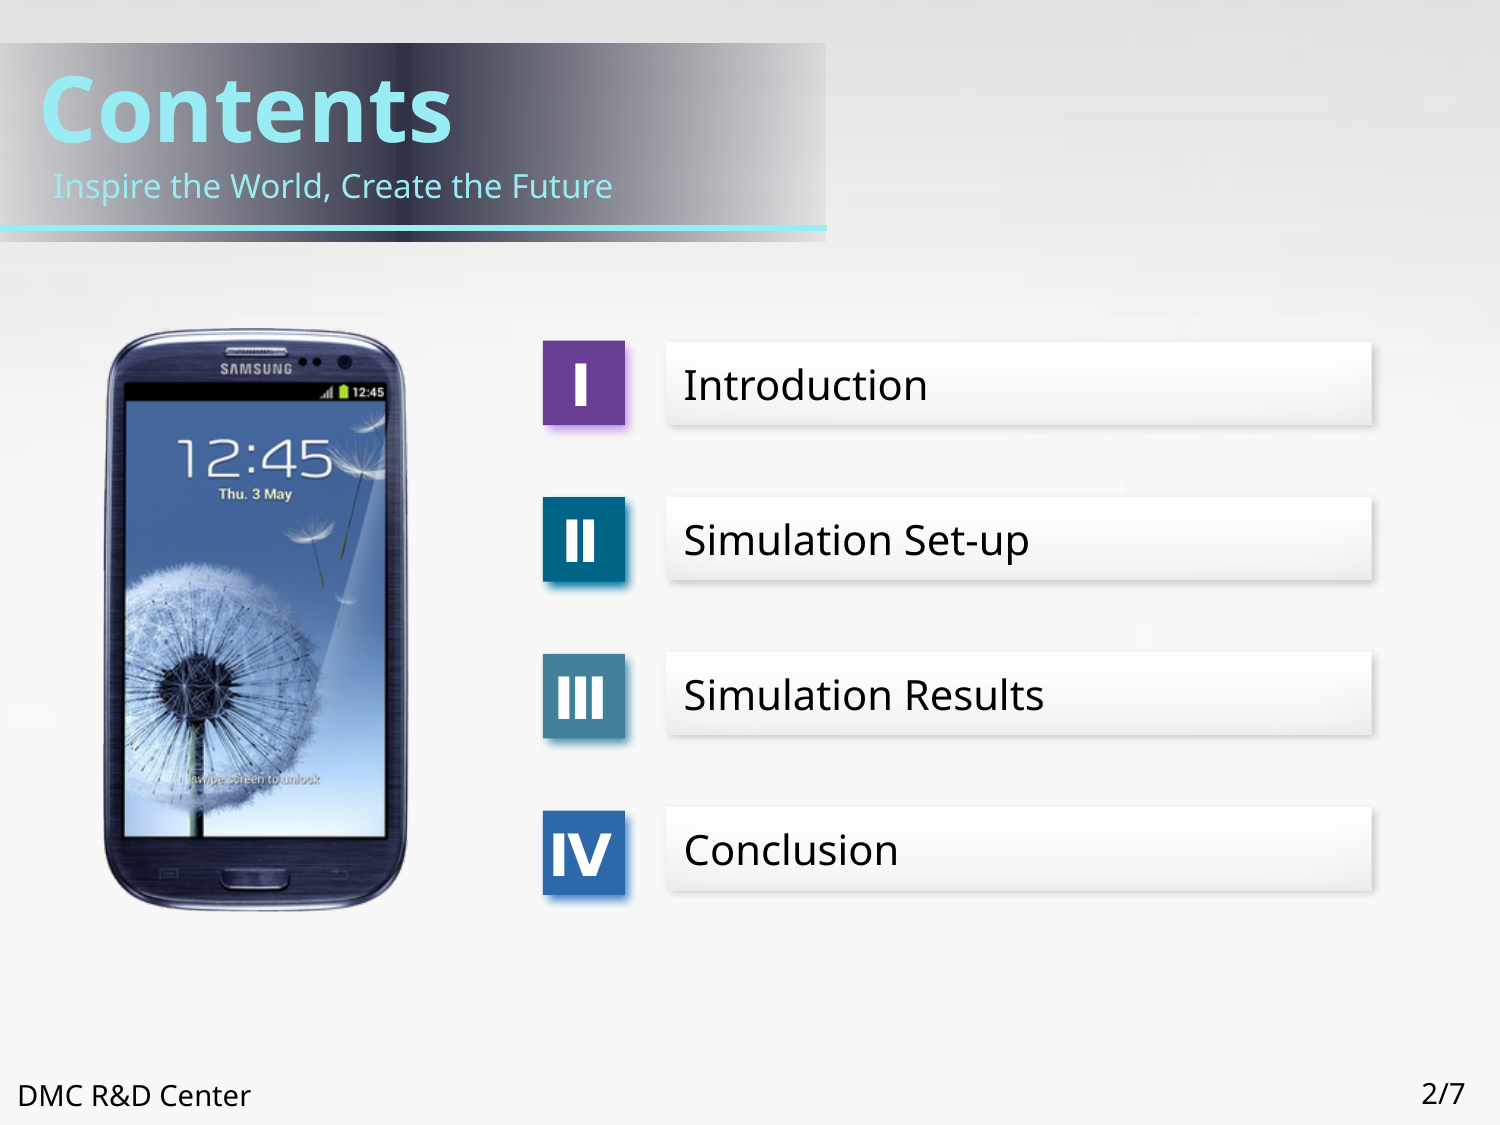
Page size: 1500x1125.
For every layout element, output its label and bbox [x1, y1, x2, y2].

text_box [537, 650, 639, 755]
text_box [0, 43, 827, 242]
text_box [537, 337, 639, 441]
picture [0, 0, 1500, 1125]
text_box [537, 807, 639, 911]
text_box [537, 493, 639, 598]
